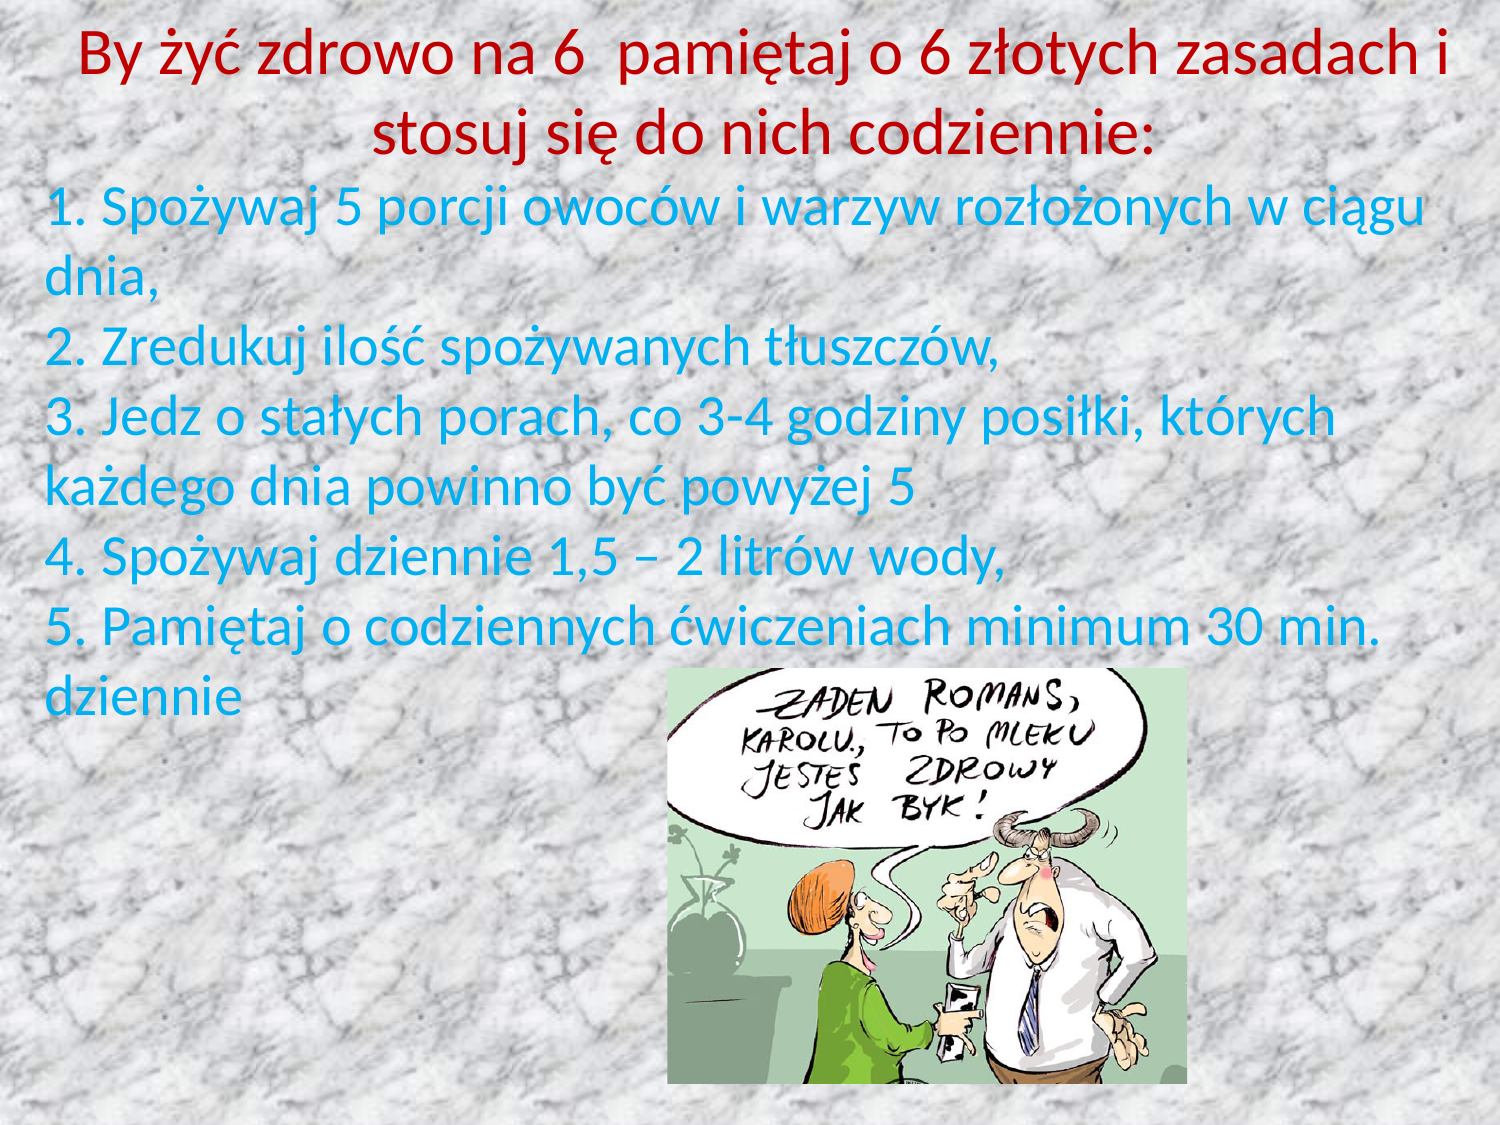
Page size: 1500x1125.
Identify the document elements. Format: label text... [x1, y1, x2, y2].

picture [0, 0, 1500, 1125]
text_box By żyć zdrowo na 6 pamiętaj o 6 złotych zasadach i stosuj się do nich codziennie: 1. Spożywaj 5 porcji owoców i warzyw rozłożonych w ciągu dnia, 2. Zredukuj ilość spożywanych tłuszczów, 3. Jedz o stałych porach, co 3-4 godziny posiłki, których każdego dnia powinno być powyżej 5 4. Spożywaj dziennie 1,5 – 2 litrów wody, 5. Pamiętaj o codziennych ćwiczeniach minimum 30 min. dziennie [29, 0, 1500, 735]
